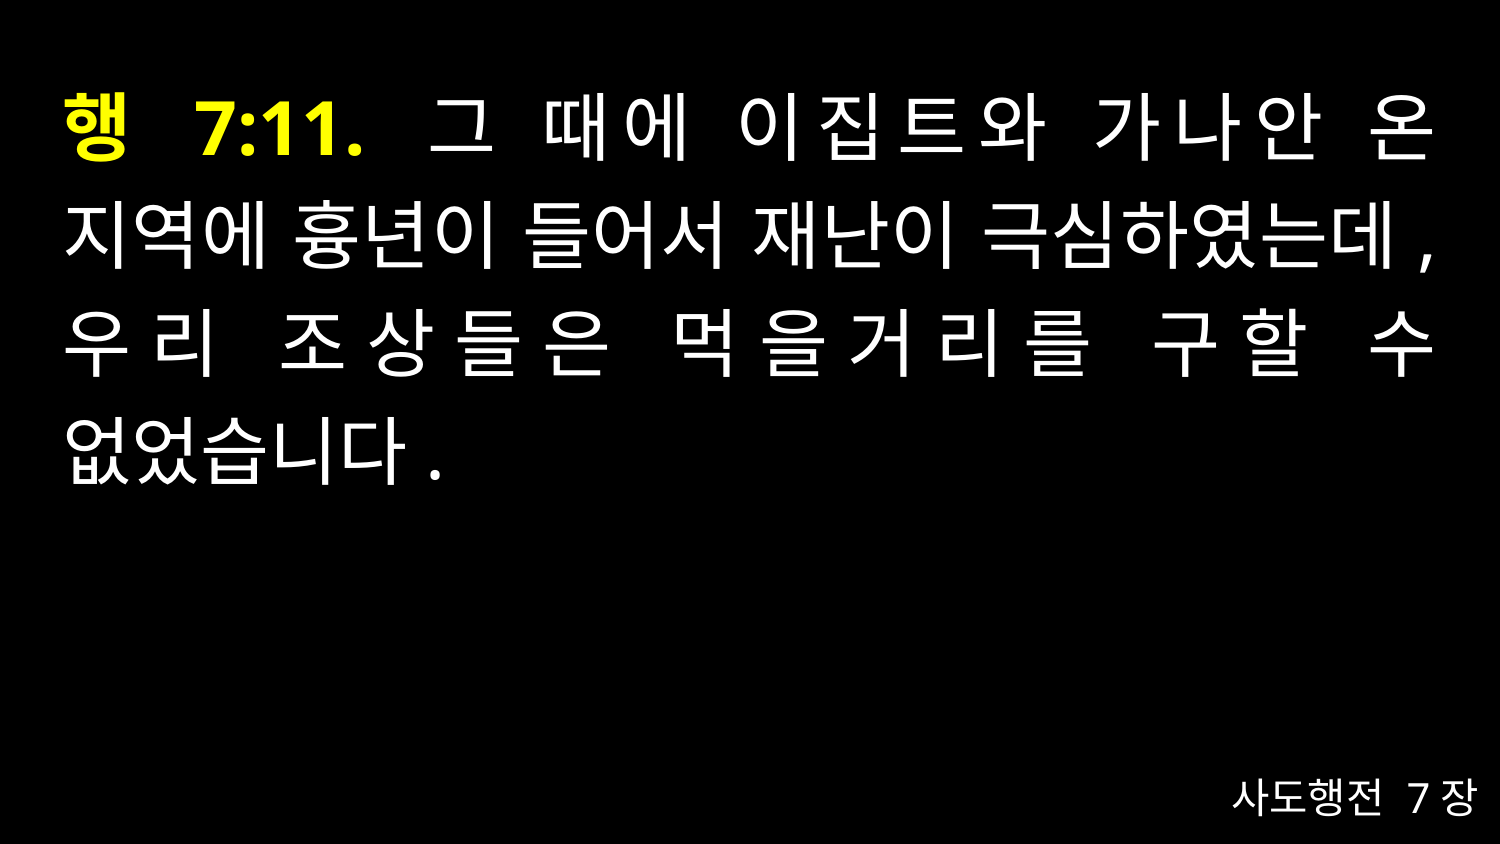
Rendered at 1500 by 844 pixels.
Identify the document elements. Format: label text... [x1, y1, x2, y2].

title 행 7:11. 그 때에 이집트와 가나안 온 지역에 흉년이 들어서 재난이 극심하였는데, 우리 조상들은 먹을거리를 구할 수 없었습니다. [0, 0, 1500, 844]
subtitle 사도행전 7장 [916, 770, 1500, 844]
